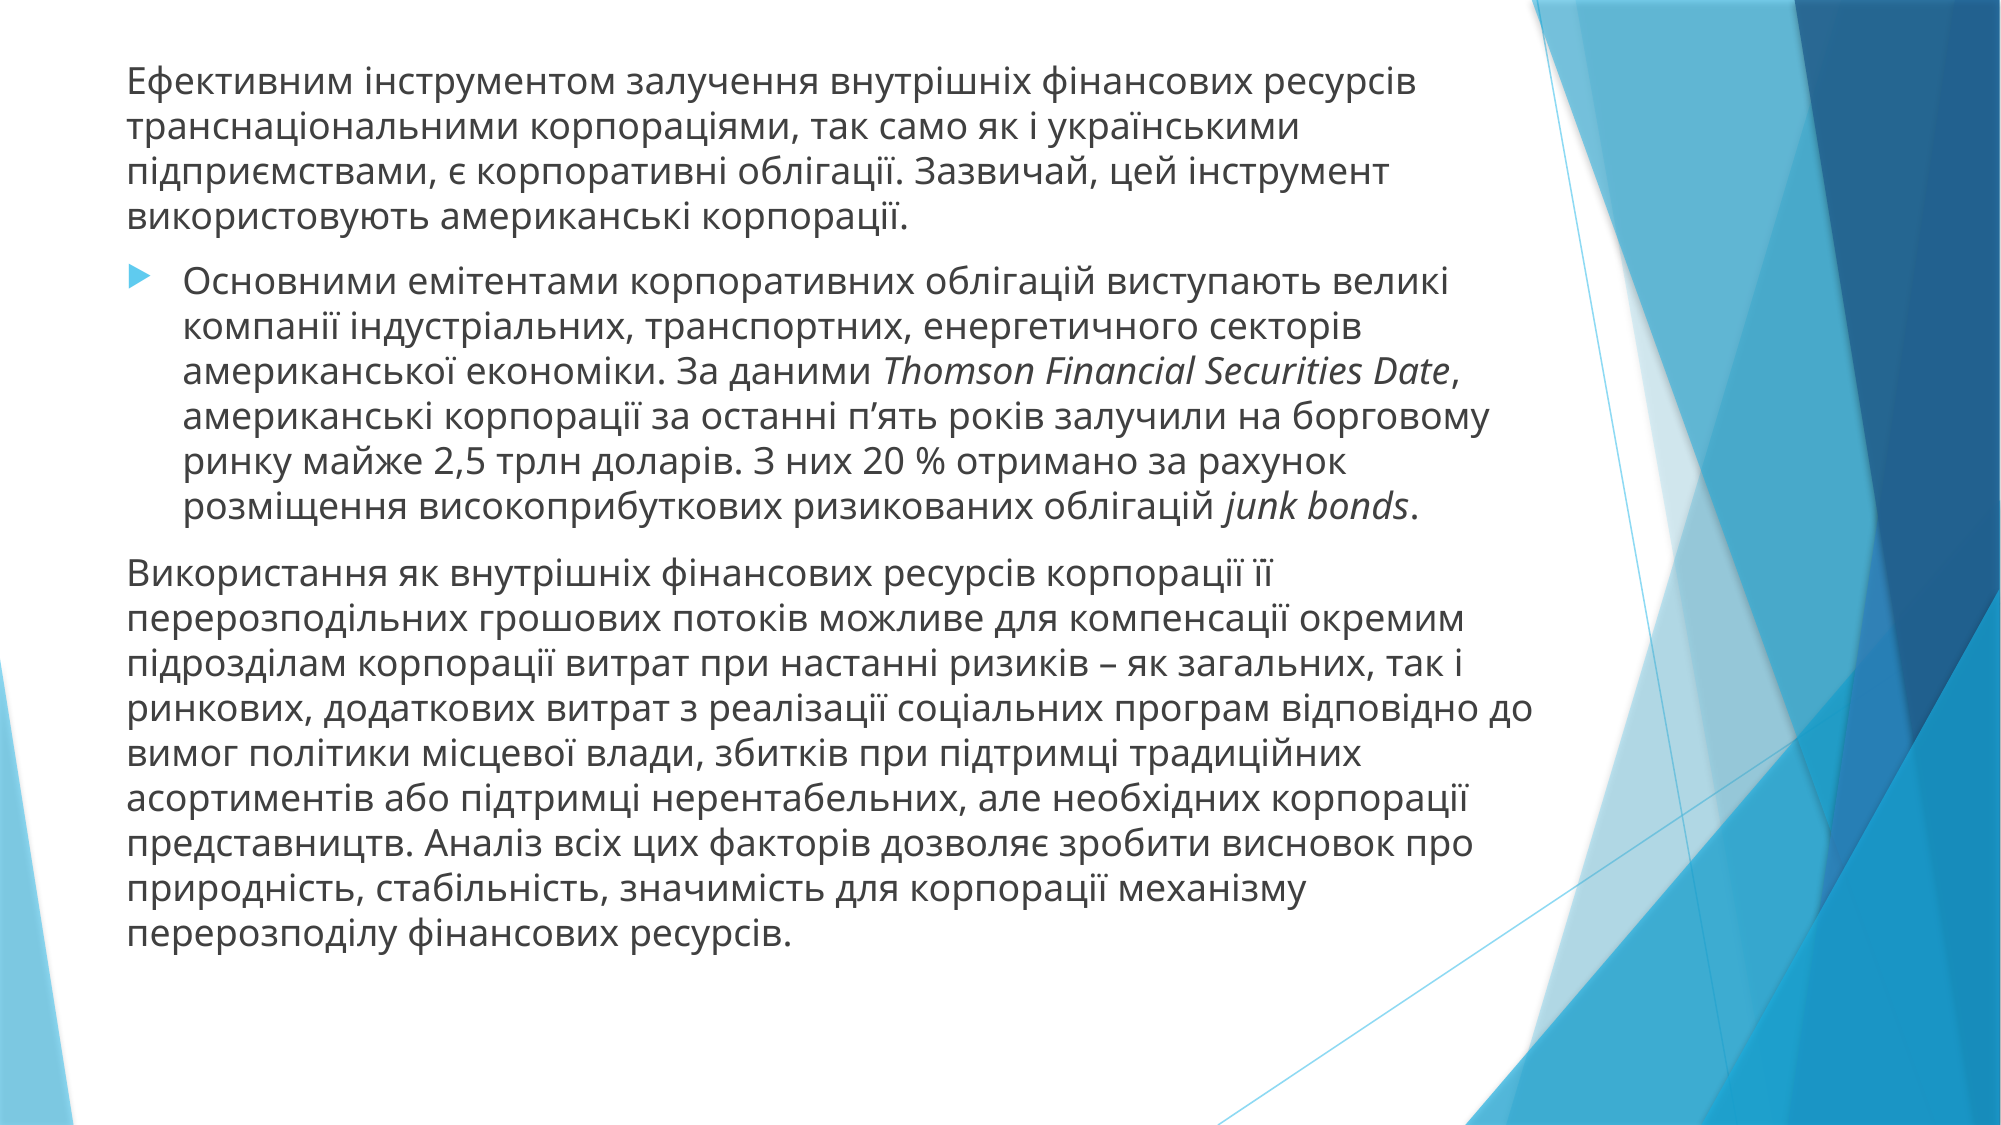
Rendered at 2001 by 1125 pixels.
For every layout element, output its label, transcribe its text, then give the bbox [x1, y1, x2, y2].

list Ефективним інструментом залучення внутрішніх фінансових ресурсів транснаціональними корпораціями, так само як і українськими підприємствами, є корпоративні облігації. Зазвичай, цей інструмент використовують американські корпорації. Основними емітентами корпоративних облігацій виступають великі компанії індустріальних, транспортних, енергетичного секторів американської економіки. За даними Thomson Financial Securities Date, американські корпорації за останні п’ять років залучили на борговому ринку майже 2,5 трлн доларів. З них 20 % отримано за рахунок розміщення високоприбуткових ризикованих облігацій junk bonds. Використання як внутрішніх фінансових ресурсів корпорації її перерозподільних грошових потоків можливе для компенсації окремим підрозділам корпорації витрат при настанні ризиків – як загальних, так і ринкових, додаткових витрат з реалізації соціальних програм відповідно до вимог політики місцевої влади, збитків при підтримці традиційних асортиментів або підтримці нерентабельних, але необхідних корпорації представництв. Аналіз всіх цих факторів дозволяє зробити висновок про природність, стабільність, значимість для корпорації механізму перерозподілу фінансових ресурсів. [111, 49, 1585, 1077]
